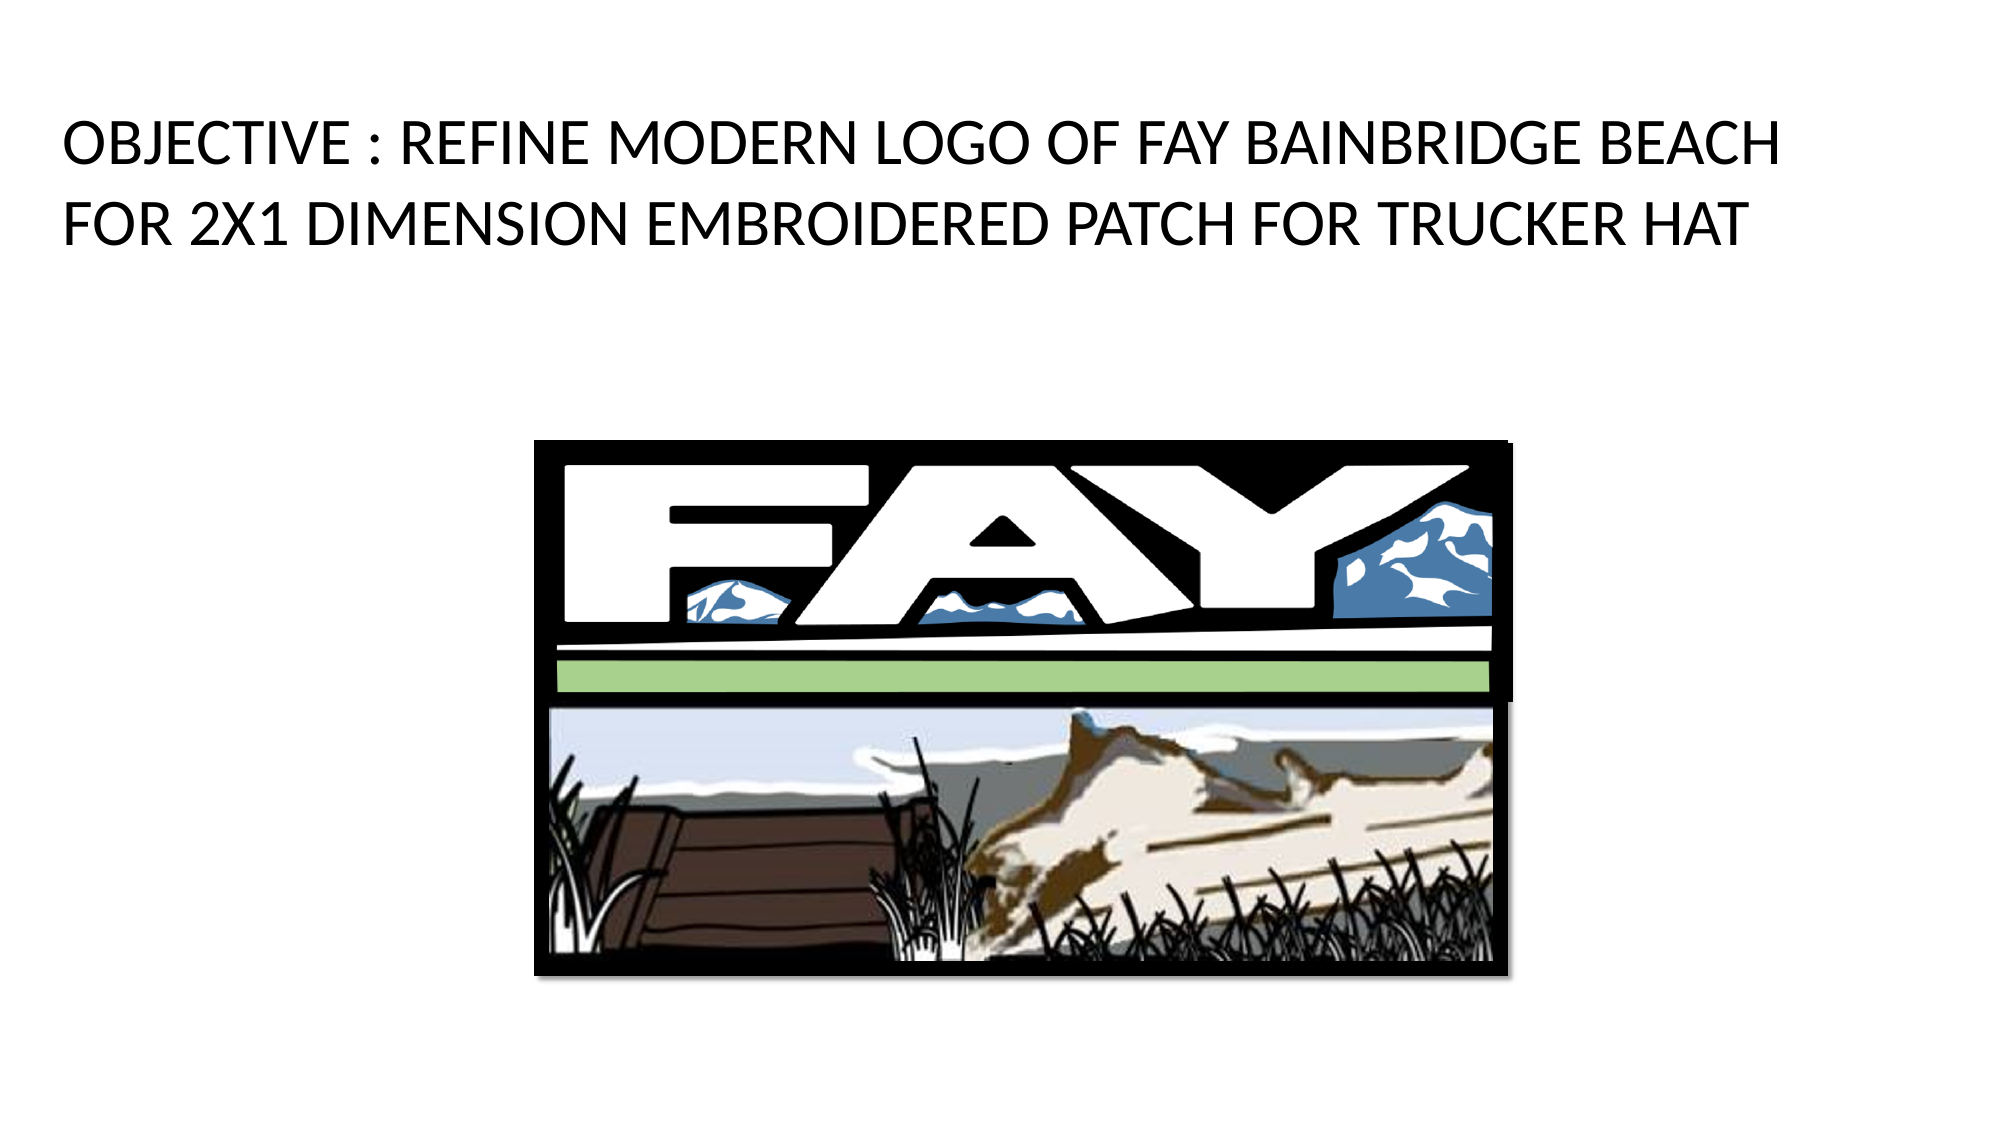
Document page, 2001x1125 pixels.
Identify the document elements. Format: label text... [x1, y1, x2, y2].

text_box OBJECTIVE : REFINE MODERN LOGO OF FAY BAINBRIDGE BEACH FOR 2X1 DIMENSION EMBROIDERED PATCH FOR TRUCKER HAT [48, 91, 1886, 266]
picture [531, 437, 1519, 987]
